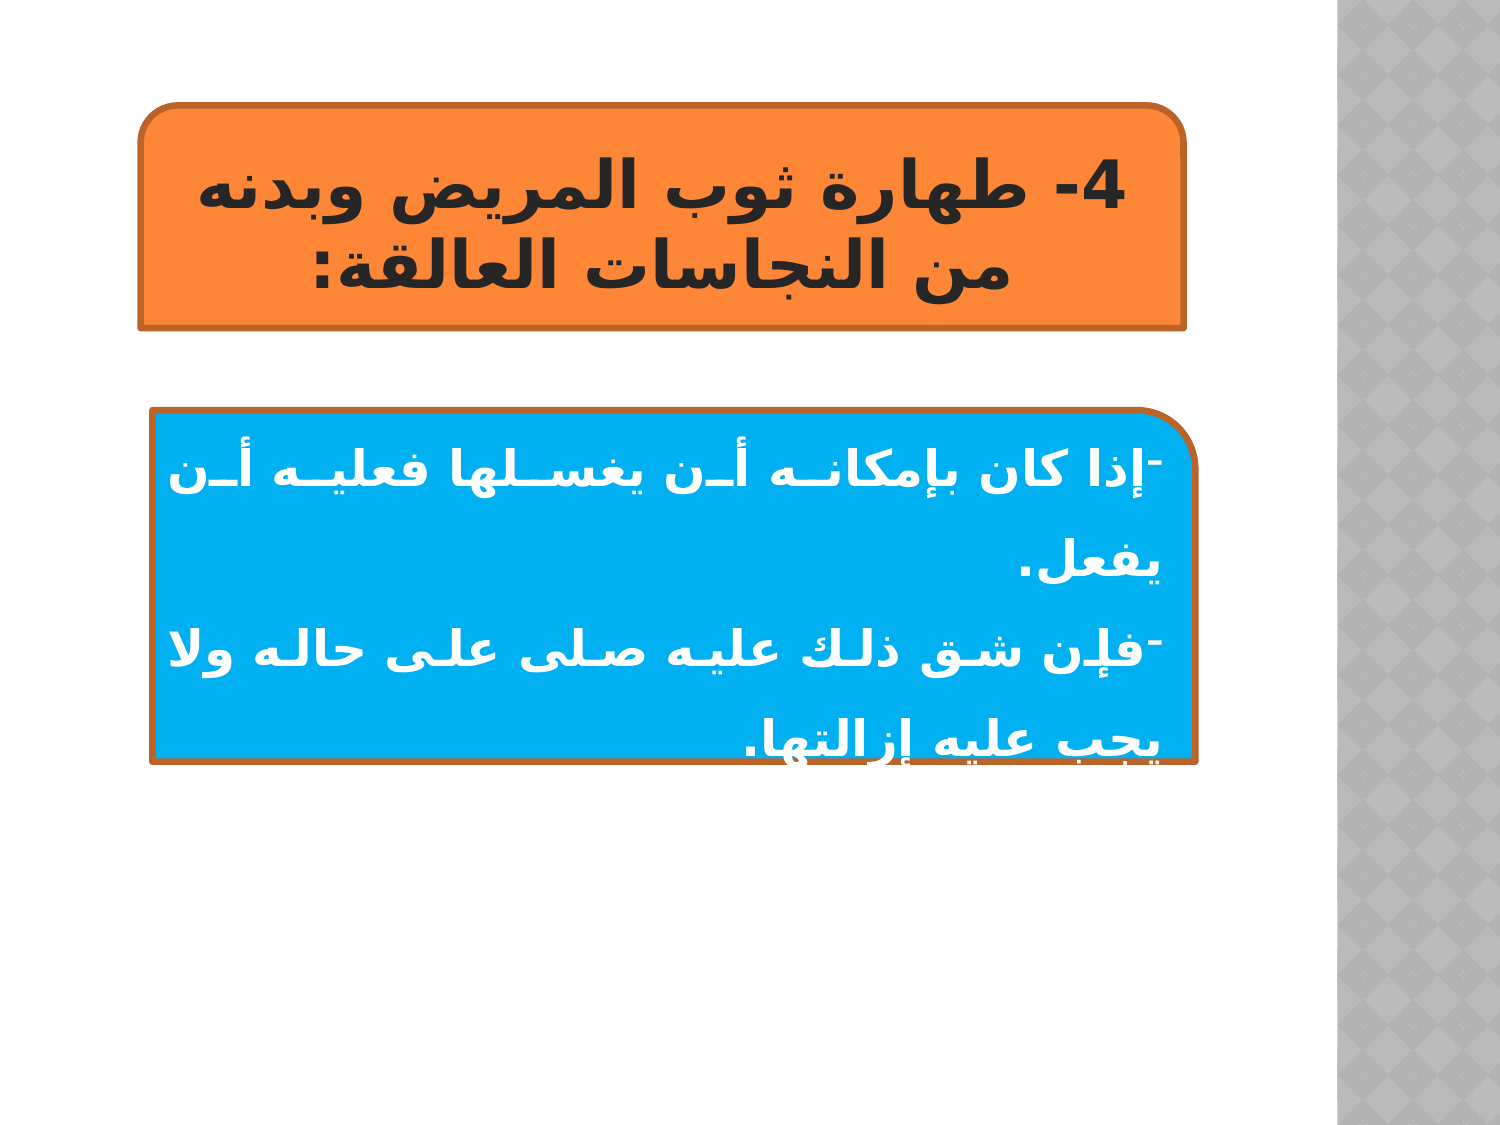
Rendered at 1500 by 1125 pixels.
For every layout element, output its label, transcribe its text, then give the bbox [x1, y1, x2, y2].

text_box 4- طهارة ثوب المريض وبدنه من النجاسات العالقة: [137, 102, 1187, 332]
text_box إذا كان بإمكانه أن يغسلها فعليه أن يفعل. فإن شق ذلك عليه صلى على حاله ولا يجب عليه إزالتها. [149, 406, 1199, 765]
